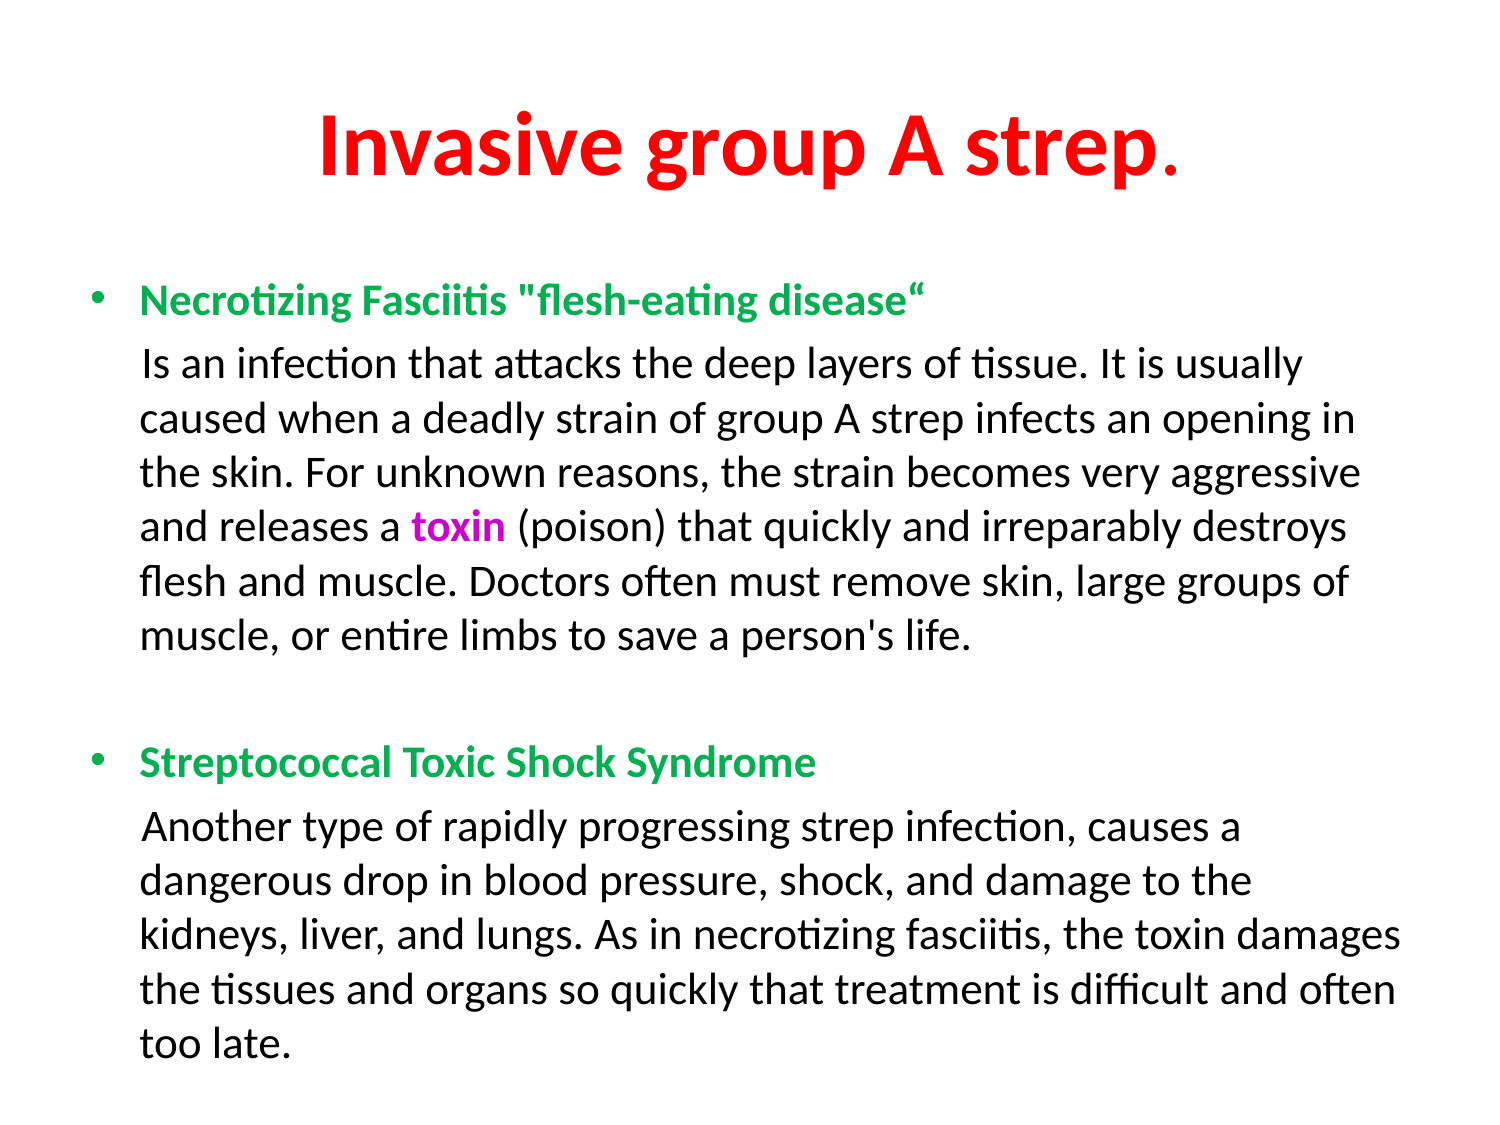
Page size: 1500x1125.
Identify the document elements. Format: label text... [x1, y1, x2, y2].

title Invasive group A strep. [75, 45, 1425, 233]
list Necrotizing Fasciitis "flesh-eating disease“ Is an infection that attacks the deep layers of tissue. It is usually caused when a deadly strain of group A strep infects an opening in the skin. For unknown reasons, the strain becomes very aggressive and releases a toxin (poison) that quickly and irreparably destroys flesh and muscle. Doctors often must remove skin, large groups of muscle, or entire limbs to save a person's life. Streptococcal Toxic Shock Syndrome Another type of rapidly progressing strep infection, causes a dangerous drop in blood pressure, shock, and damage to the kidneys, liver, and lungs. As in necrotizing fasciitis, the toxin damages the tissues and organs so quickly that treatment is difficult and often too late. [75, 262, 1425, 1079]
